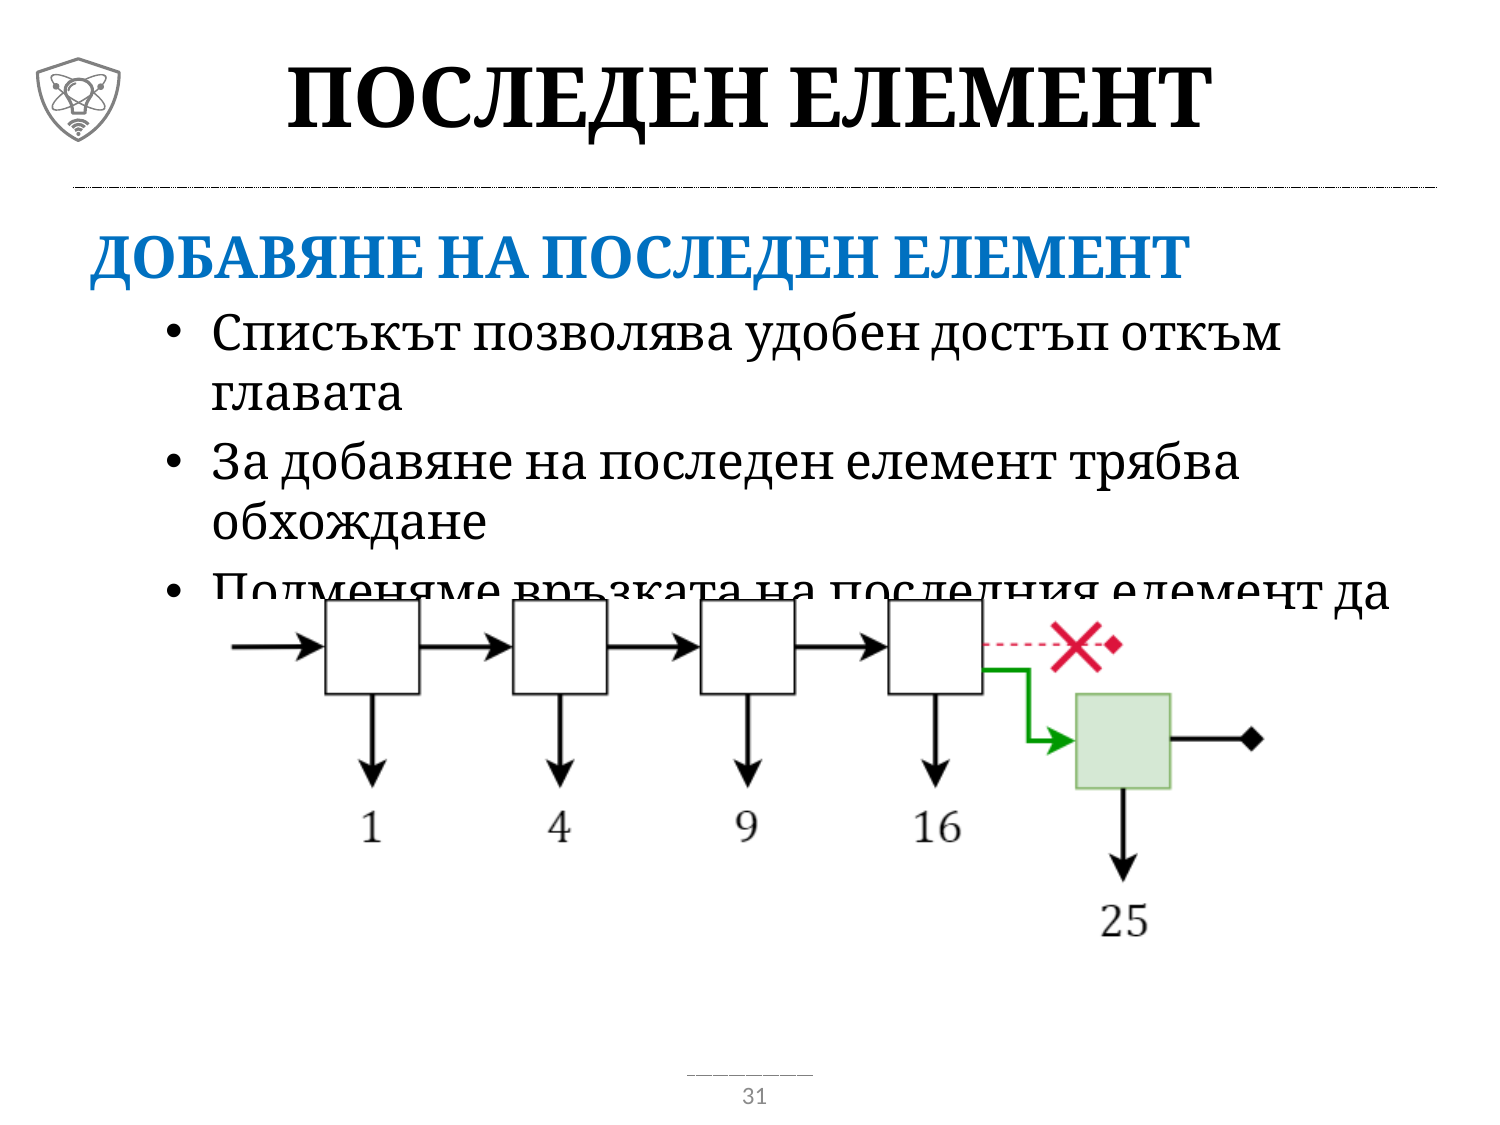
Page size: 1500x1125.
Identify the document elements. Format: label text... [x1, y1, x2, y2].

picture [212, 599, 1285, 957]
slide_number 31 [579, 1065, 930, 1125]
list Добавяне на последен елемент Списъкът позволява удобен достъп откъм главата За добавяне на последен елемент трябва обхождане Подменяме връзката на последния елемент да сочи към нов списъчен елемент [75, 212, 1450, 1063]
title Последен елемент [0, 0, 1500, 188]
